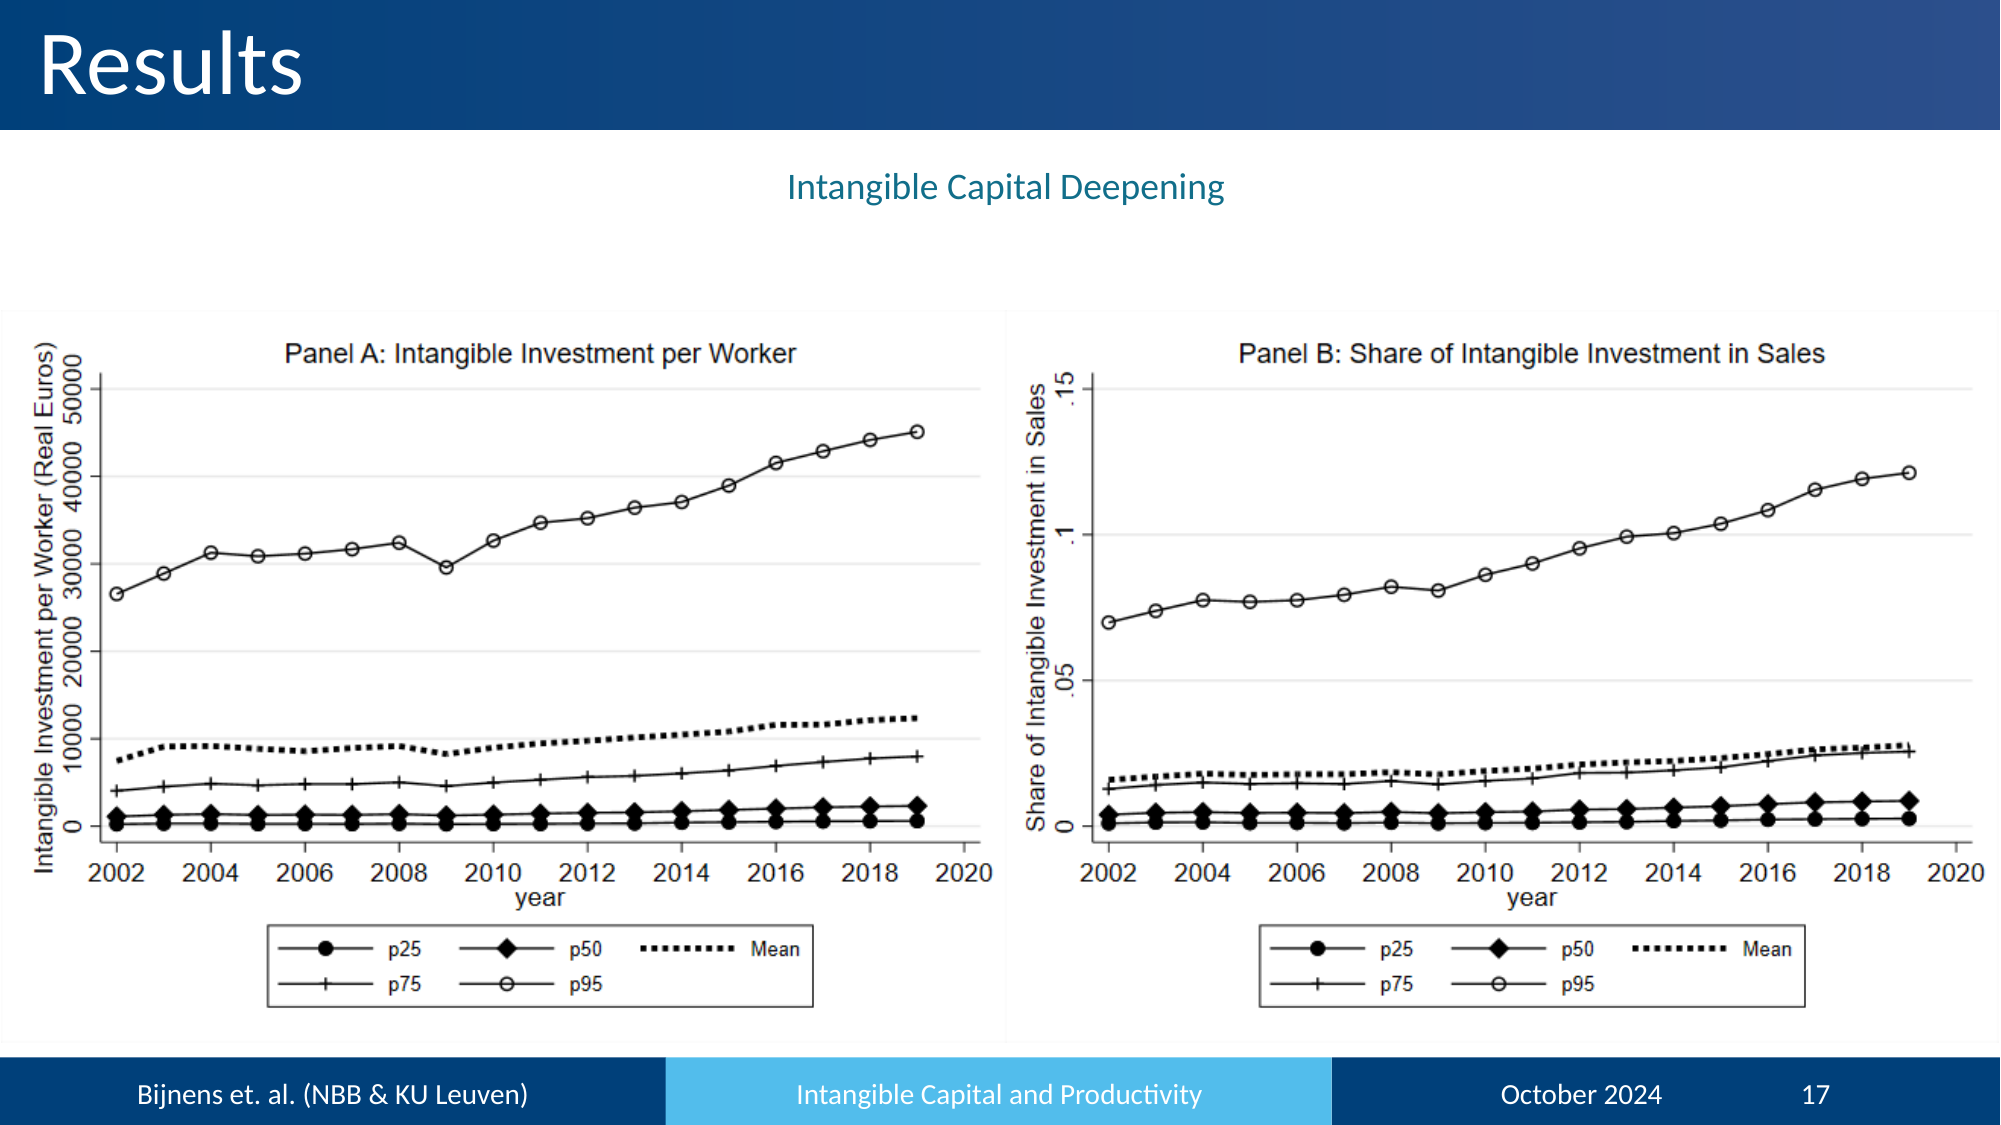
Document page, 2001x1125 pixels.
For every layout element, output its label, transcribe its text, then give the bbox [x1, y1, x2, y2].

title Results [0, 0, 2000, 130]
text_box October 2024 17 [1332, 1067, 1999, 1118]
text_box Intangible Capital and Productivity [666, 1067, 1332, 1118]
picture [1, 310, 1007, 1043]
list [1007, 310, 1999, 1043]
text_box Bijnens et. al. (NBB & KU Leuven) [0, 1067, 666, 1118]
text_box Intangible Capital Deepening [587, 154, 1426, 215]
